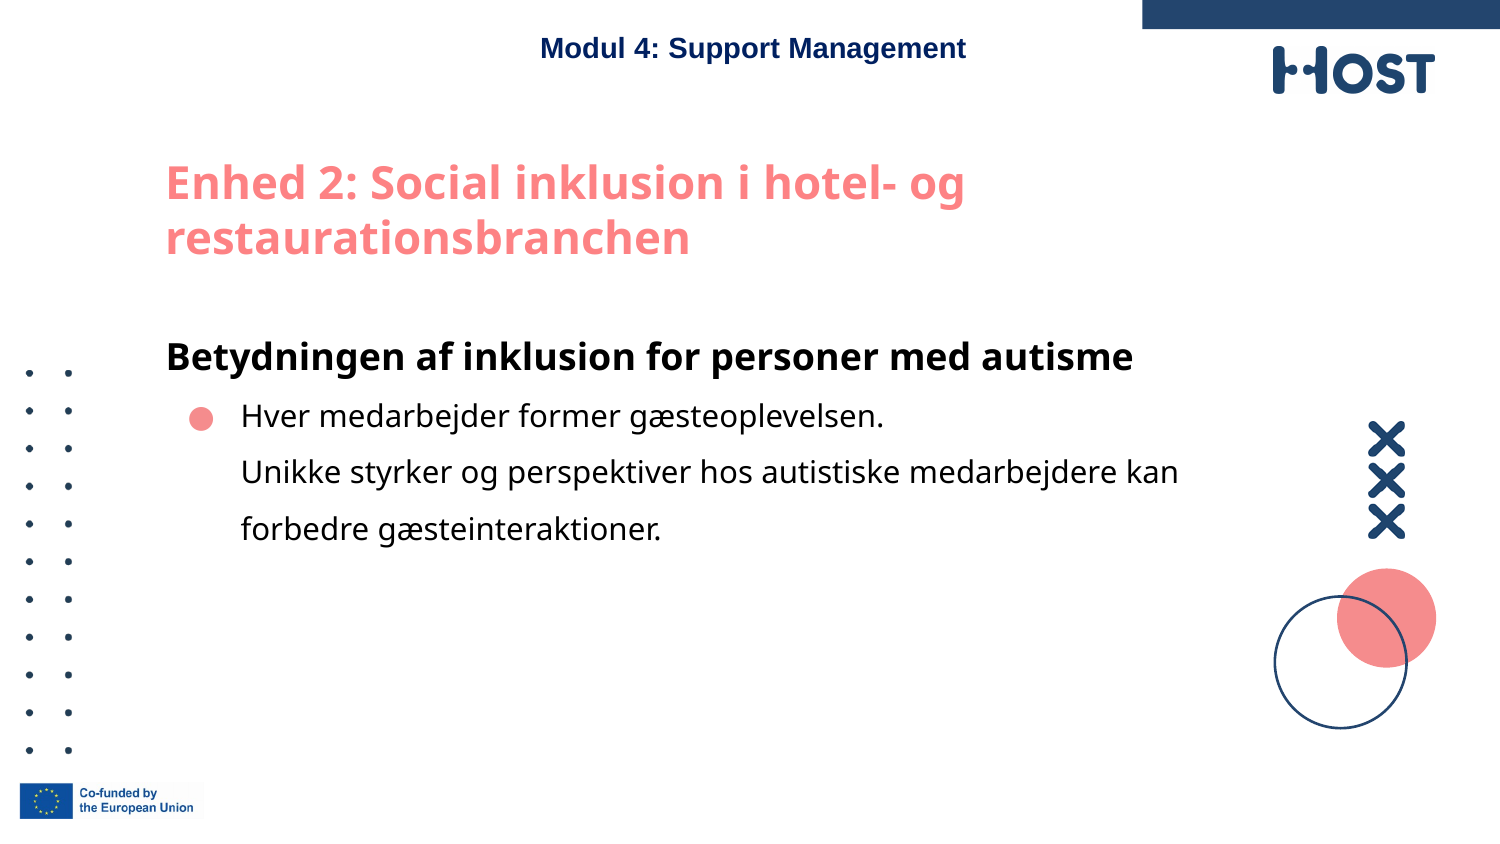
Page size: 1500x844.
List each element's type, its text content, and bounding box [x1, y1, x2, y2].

text_box Modul 4: Support Management [525, 10, 1054, 68]
picture [0, 370, 204, 820]
list Betydningen af inklusion for personer med autisme Hver medarbejder former gæsteoplevelsen. Unikke styrker og perspektiver hos autistiske medarbejdere kan forbedre gæsteinteraktioner. [150, 295, 1289, 767]
picture [1368, 421, 1405, 539]
picture [1273, 46, 1435, 94]
title Enhed 2: Social inklusion i hotel- og restaurationsbranchen [150, 139, 1237, 229]
